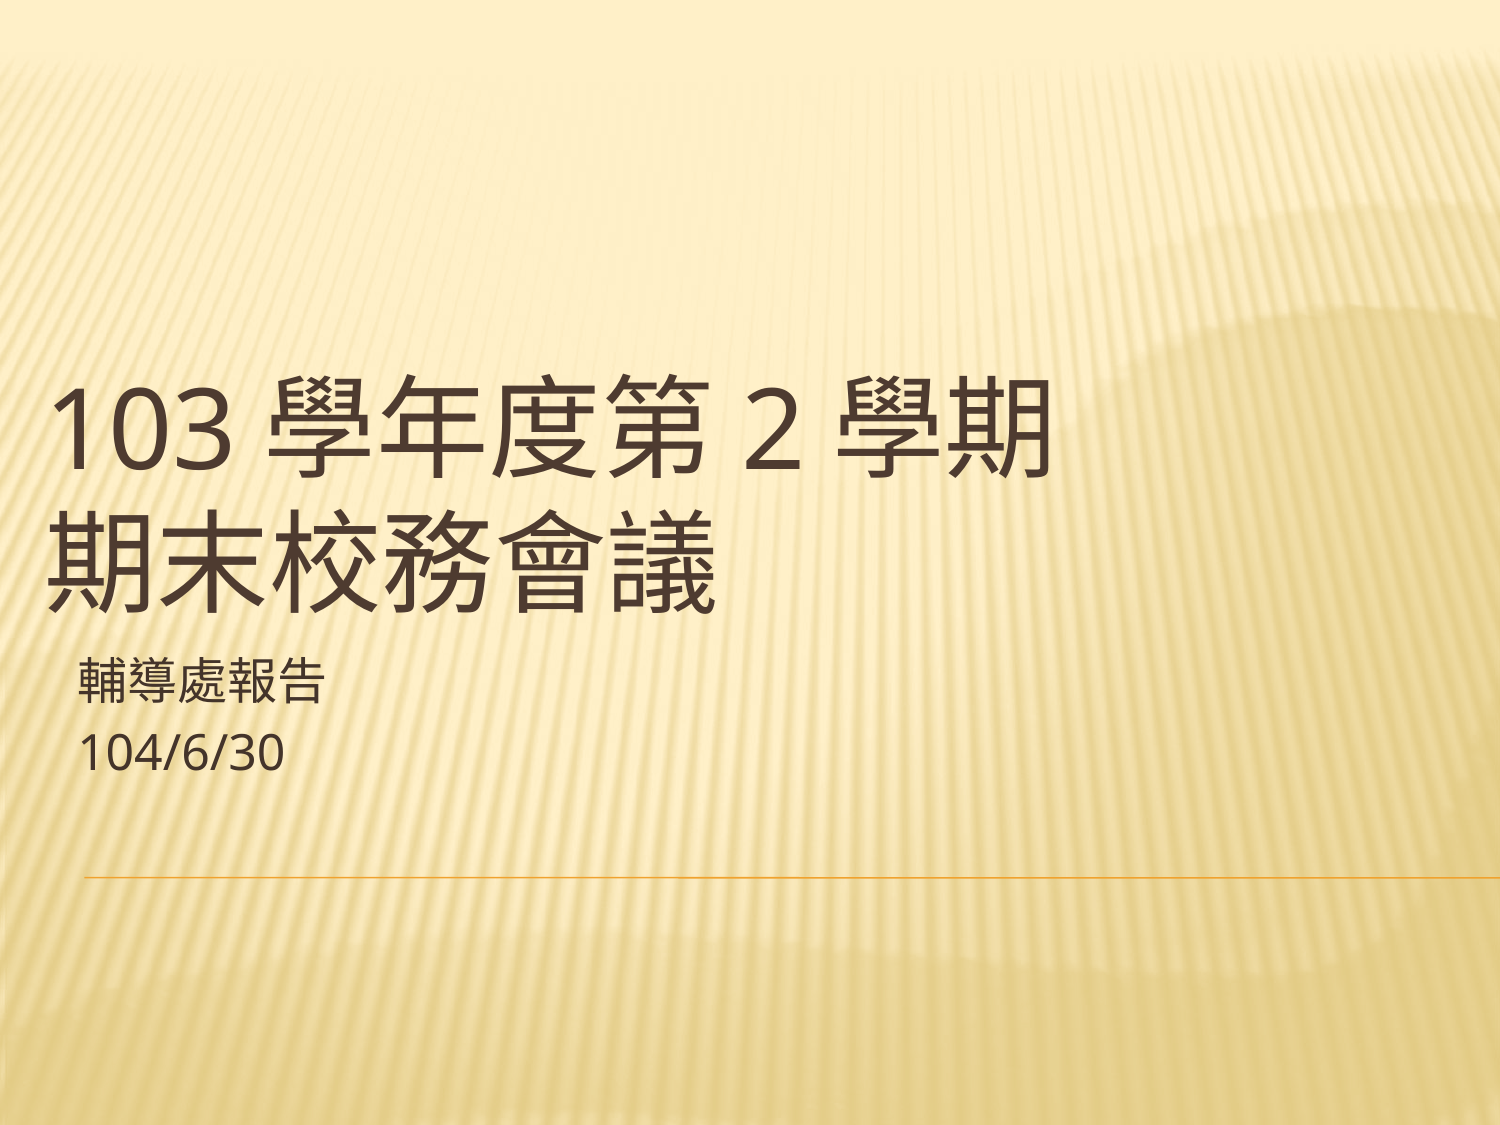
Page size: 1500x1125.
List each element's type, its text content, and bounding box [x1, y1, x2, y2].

subtitle 輔導處報告 104/6/30 [62, 637, 1450, 788]
title 103學年度第2學期 期末校務會議 [29, 349, 1388, 591]
